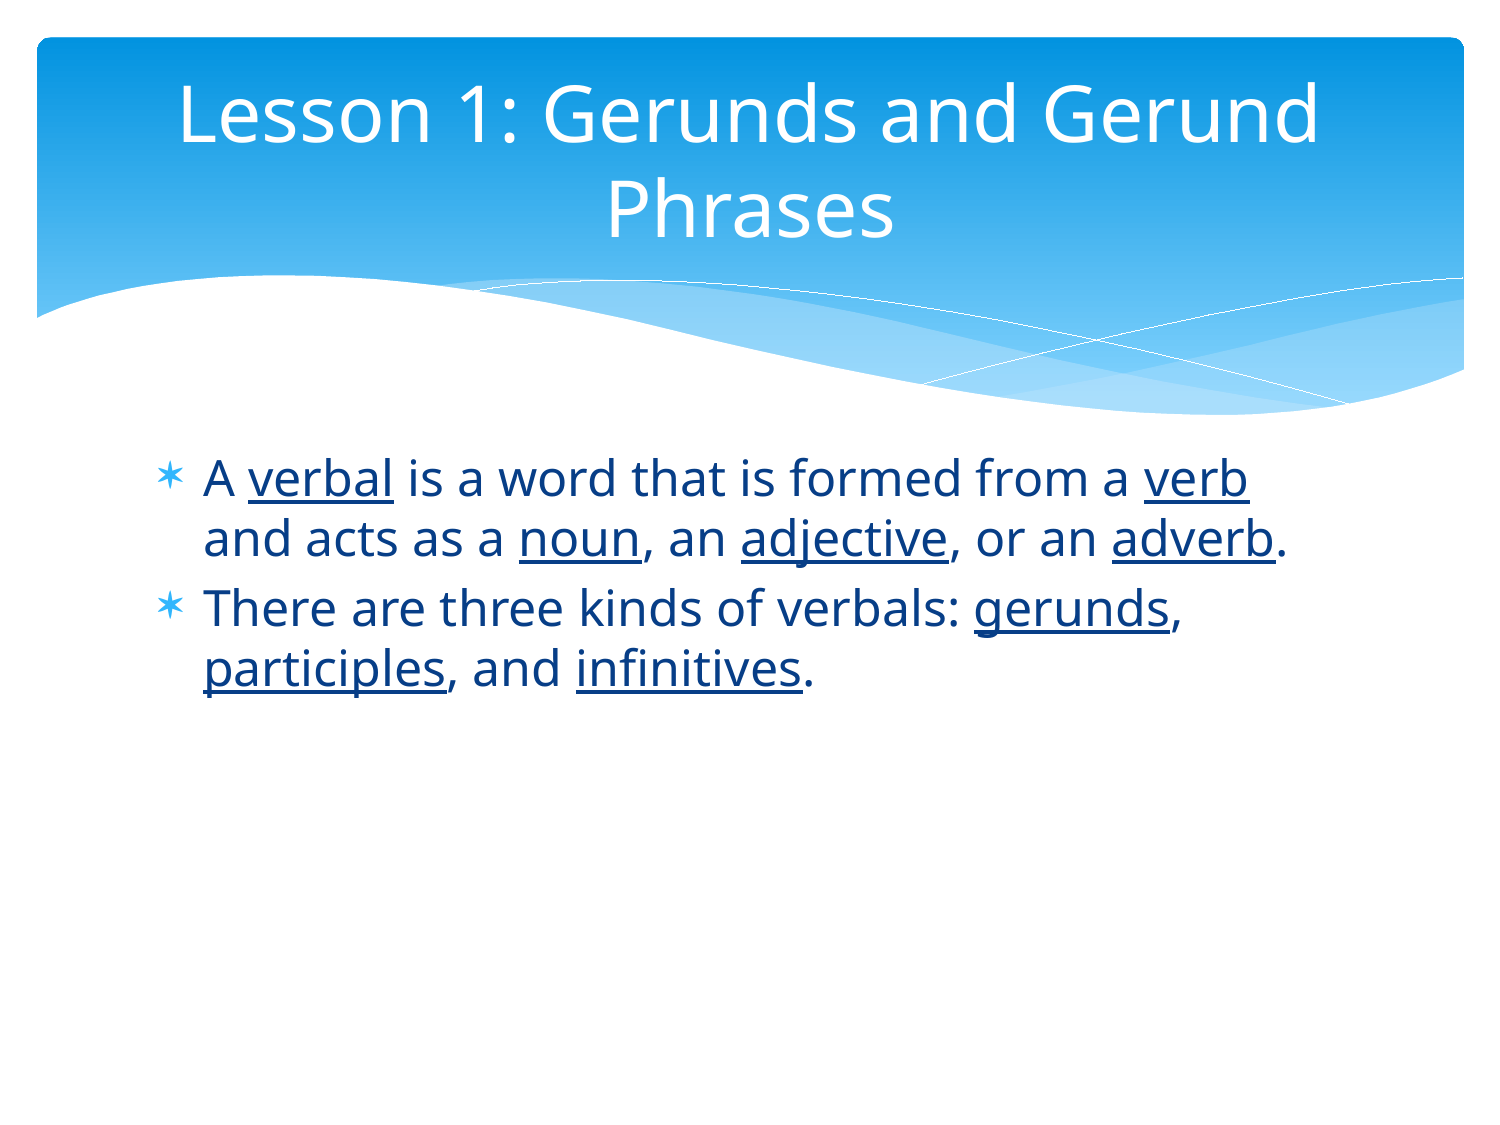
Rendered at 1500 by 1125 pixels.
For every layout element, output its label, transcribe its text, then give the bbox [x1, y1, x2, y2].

title Lesson 1: Gerunds and Gerund Phrases [75, 55, 1425, 261]
list A verbal is a word that is formed from a verb and acts as a noun, an adjective, or an adverb. There are three kinds of verbals: gerunds, participles, and infinitives. [143, 438, 1359, 1005]
